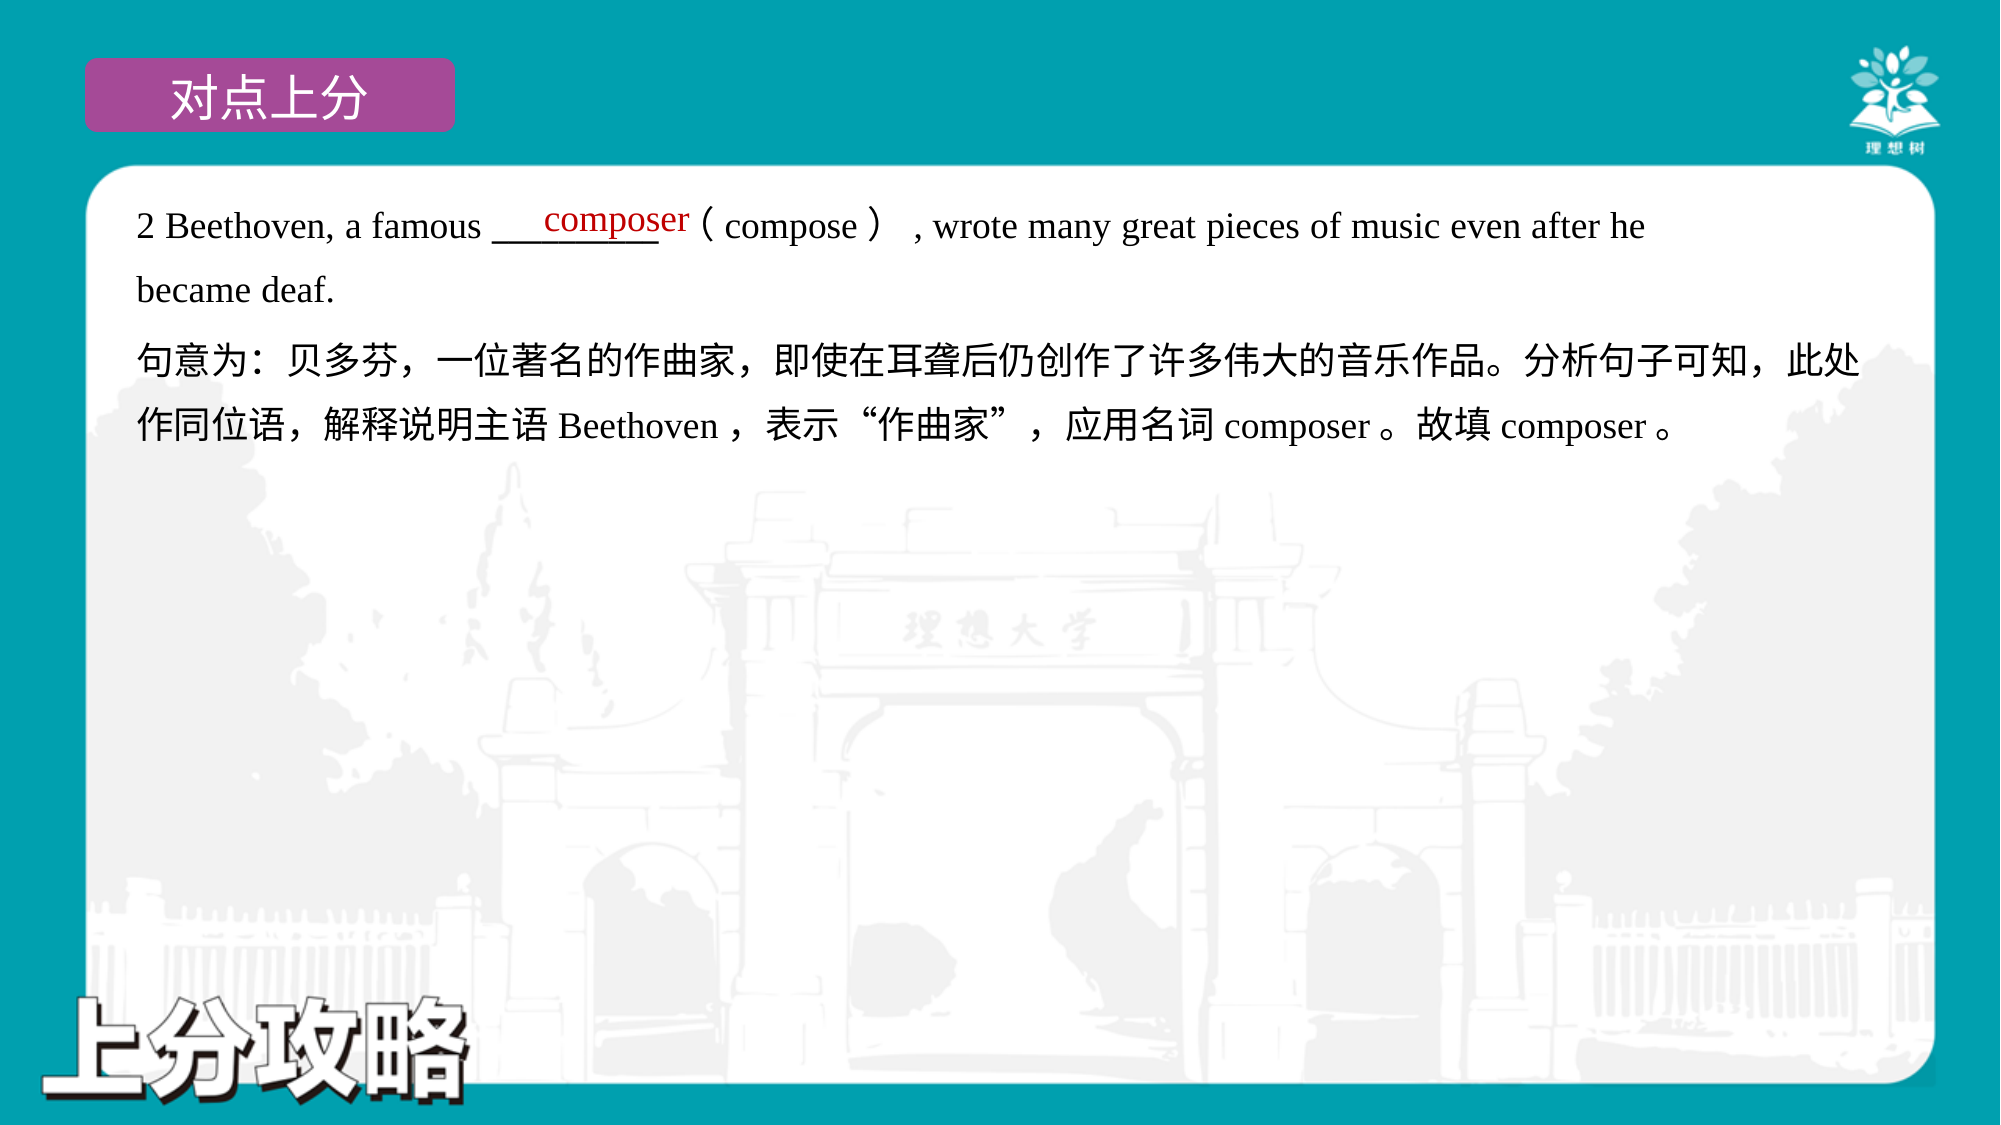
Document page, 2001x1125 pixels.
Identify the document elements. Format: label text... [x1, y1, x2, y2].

text_box 句意为：贝多芬，一位著名的作曲家，即使在耳聋后仍创作了许多伟大的音乐作品。分析句子可知，此处 作同位语，解释说明主语Beethoven，表示“作曲家”，应用名词composer。故填composer。 [136, 312, 1865, 440]
picture [0, 0, 2000, 1125]
text_box composer [530, 169, 704, 232]
text_box 2 Beethoven, a famous __________ （compose）, wrote many great pieces of music even after he became deaf. [136, 176, 1865, 304]
